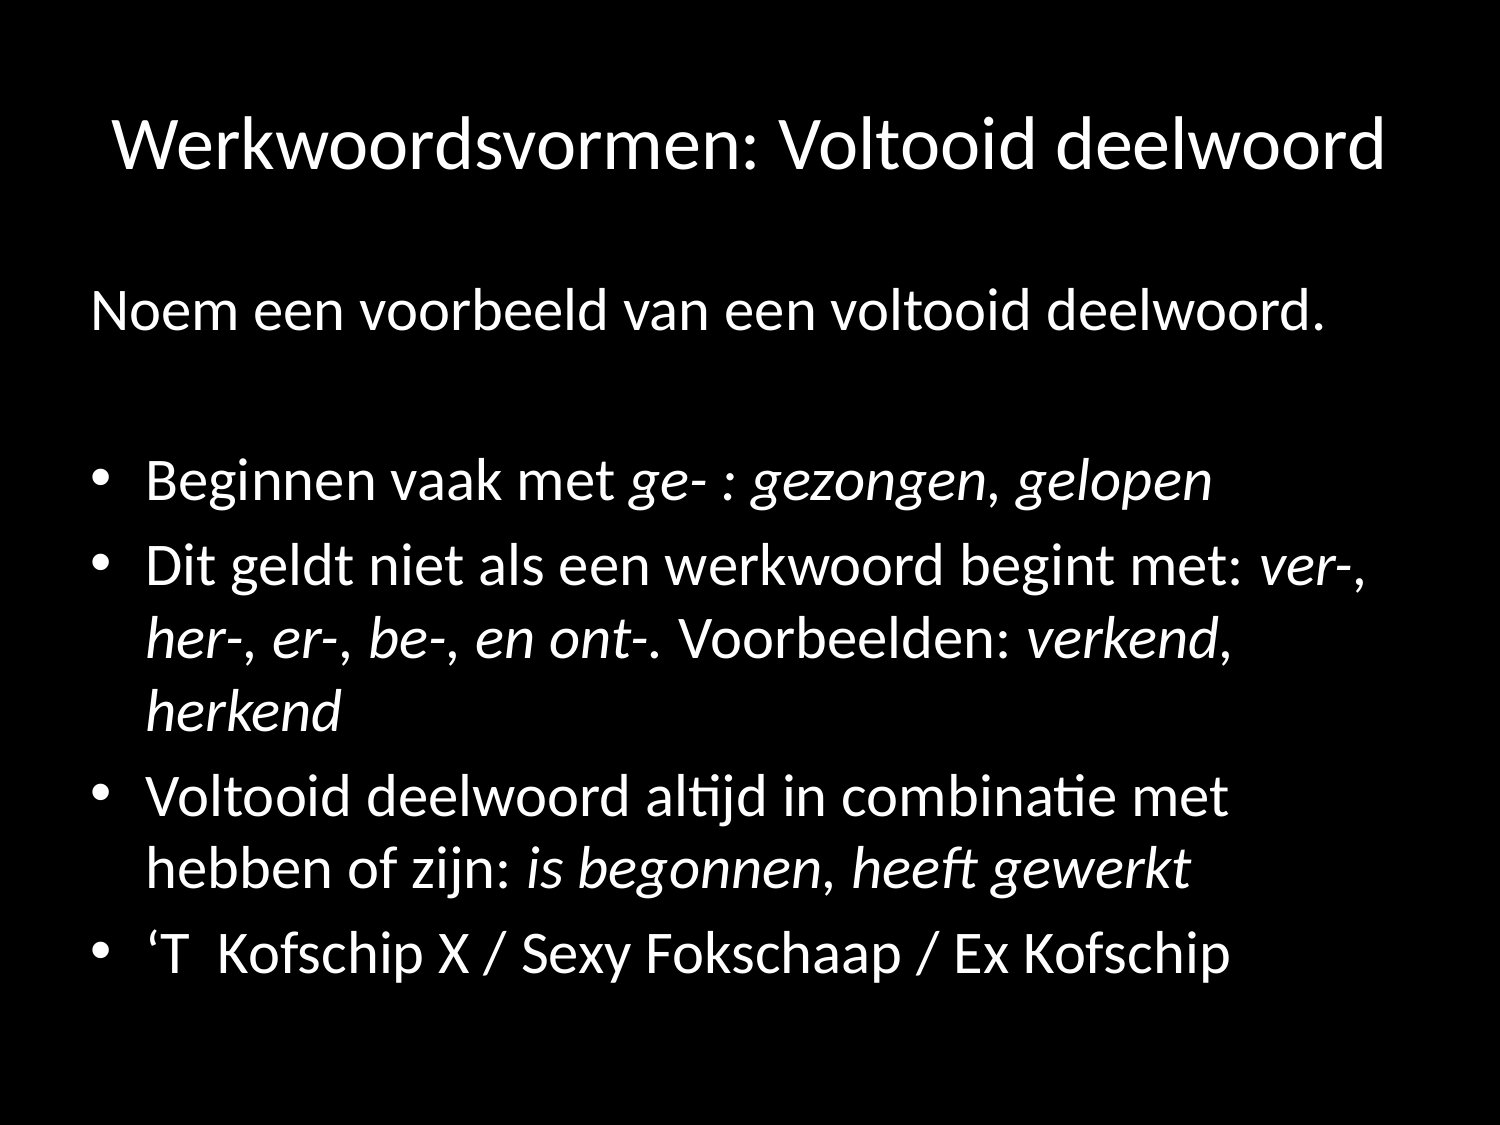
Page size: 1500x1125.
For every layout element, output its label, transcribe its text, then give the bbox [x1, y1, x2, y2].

list Noem een voorbeeld van een voltooid deelwoord. Beginnen vaak met ge- : gezongen, gelopen Dit geldt niet als een werkwoord begint met: ver-, her-, er-, be-, en ont-. Voorbeelden: verkend, herkend Voltooid deelwoord altijd in combinatie met hebben of zijn: is begonnen, heeft gewerkt ‘T Kofschip X / Sexy Fokschaap / Ex Kofschip [75, 262, 1425, 1005]
title Werkwoordsvormen: Voltooid deelwoord [75, 45, 1425, 233]
